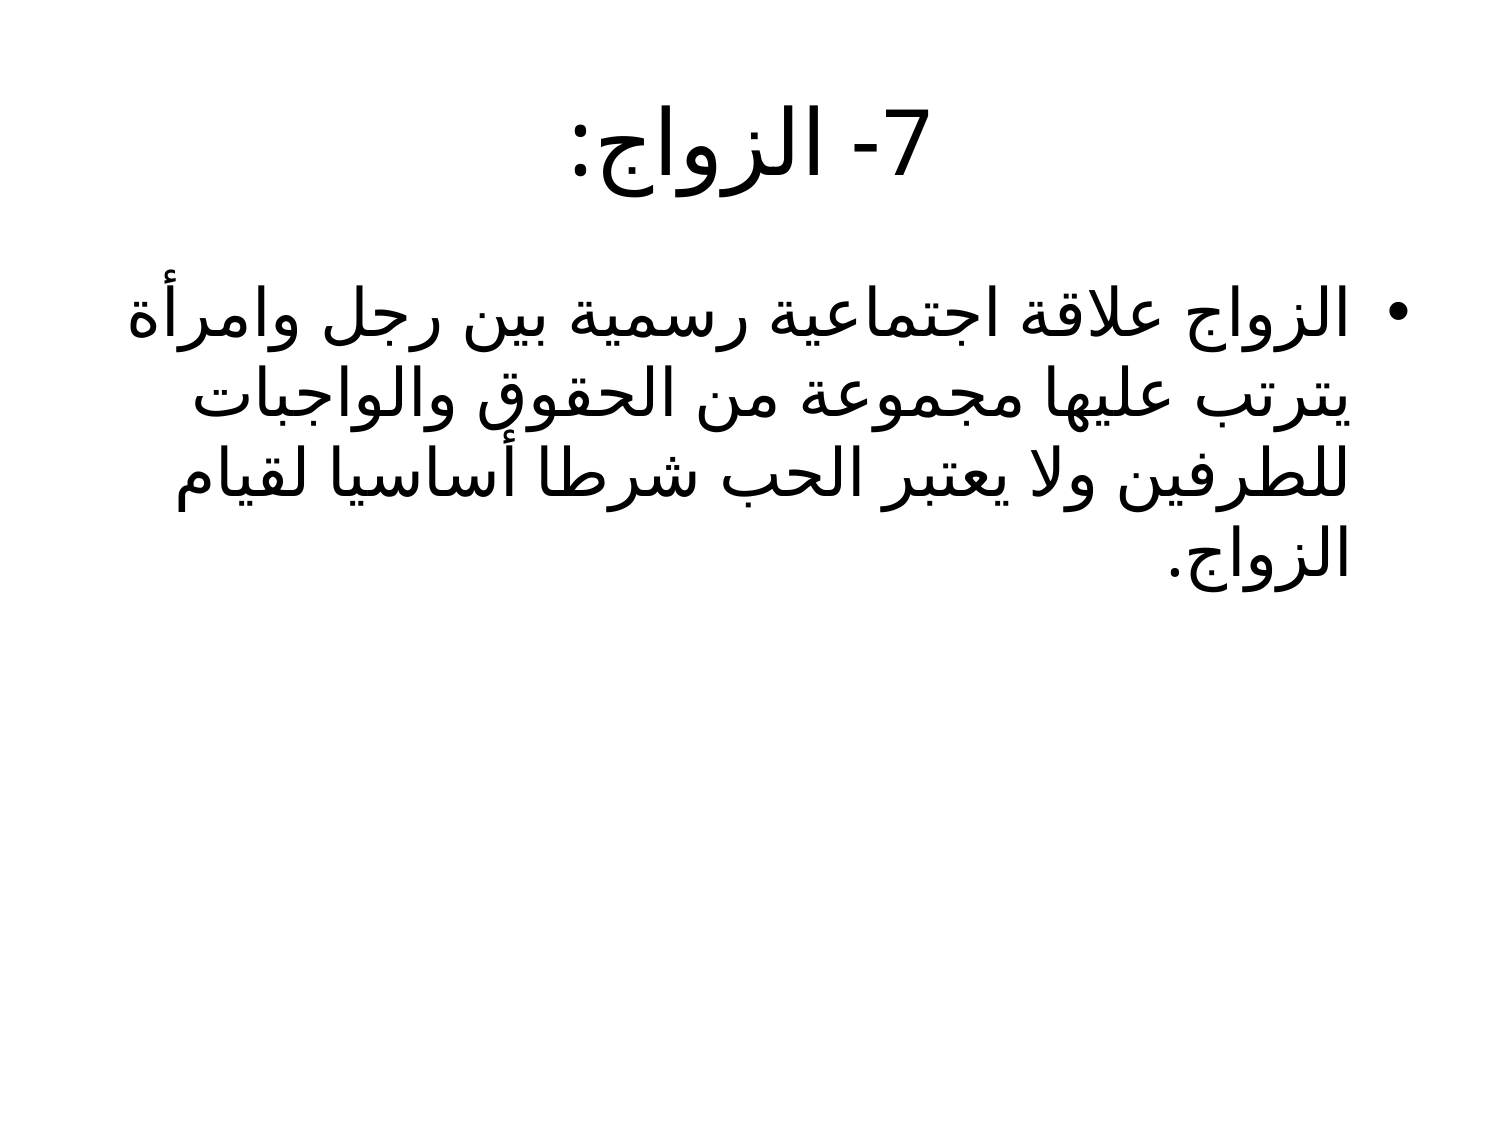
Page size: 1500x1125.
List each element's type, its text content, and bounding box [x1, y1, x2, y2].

list الزواج علاقة اجتماعية رسمية بين رجل وامرأة يترتب عليها مجموعة من الحقوق والواجبات للطرفين ولا يعتبر الحب شرطا أساسيا لقيام الزواج. [75, 262, 1425, 1005]
title 7- الزواج: [75, 45, 1425, 233]
